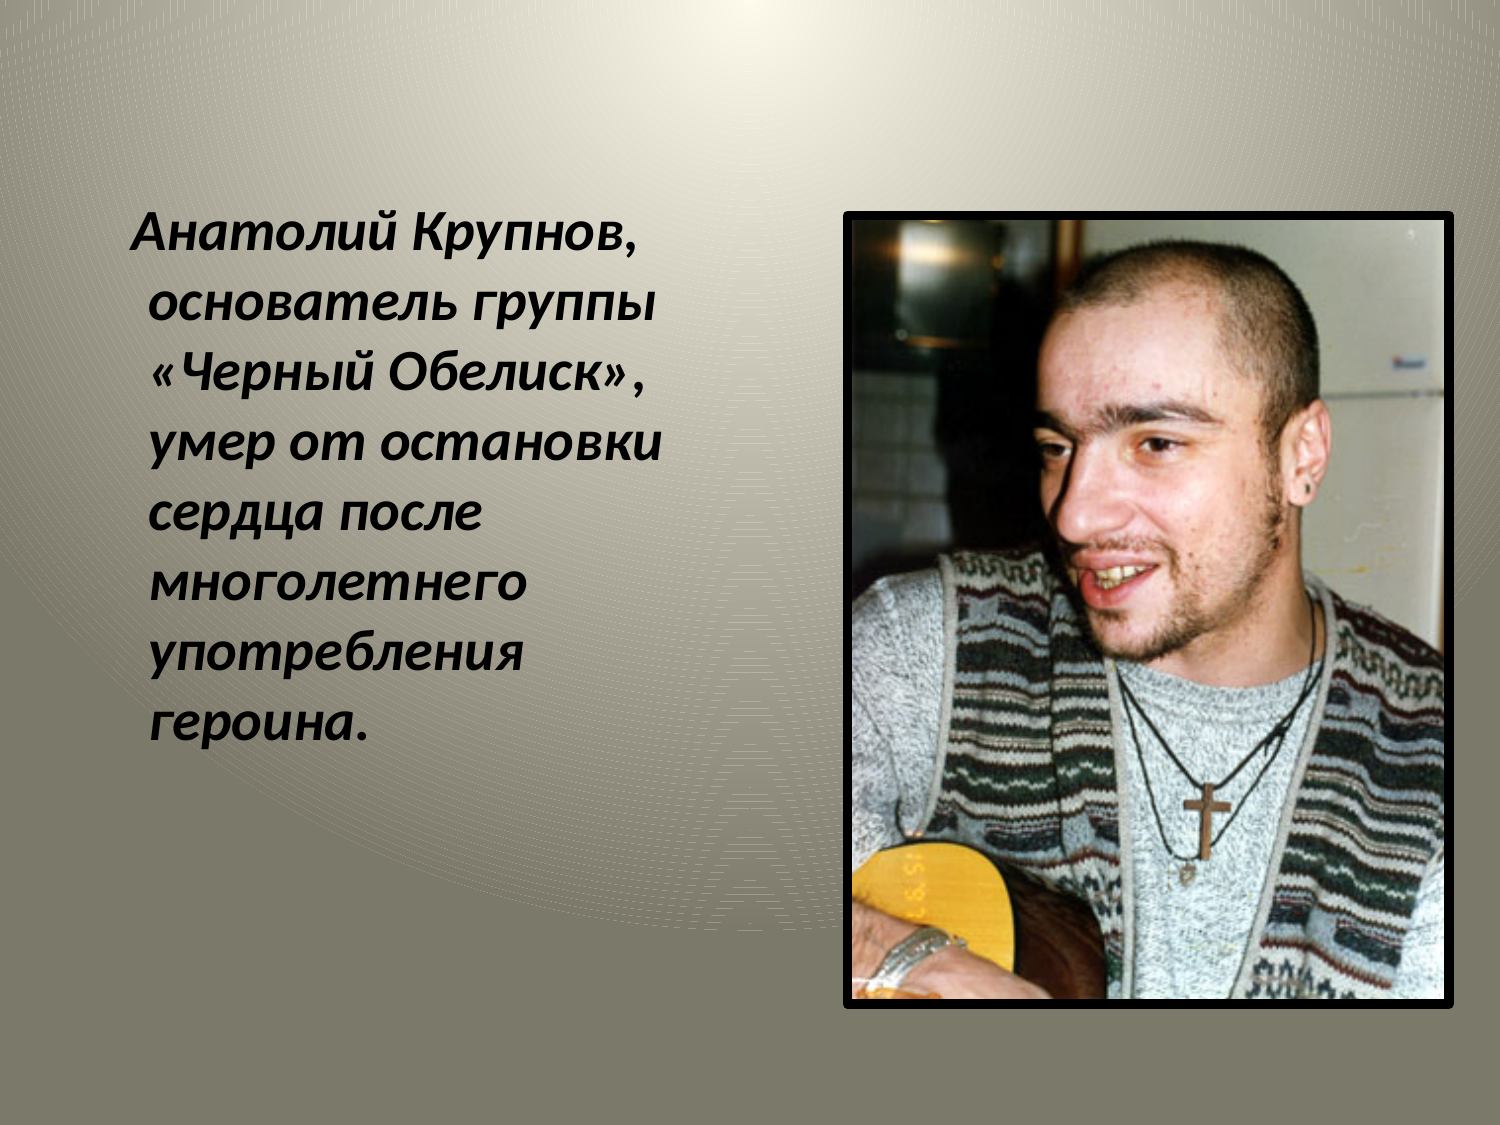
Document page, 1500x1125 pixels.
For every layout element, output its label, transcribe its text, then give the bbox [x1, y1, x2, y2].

list Анатолий Крупнов, основатель группы «Черный Обелиск», умер от остановки сердца после многолетнего употребления героина. [76, 184, 740, 923]
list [852, 219, 1445, 1000]
